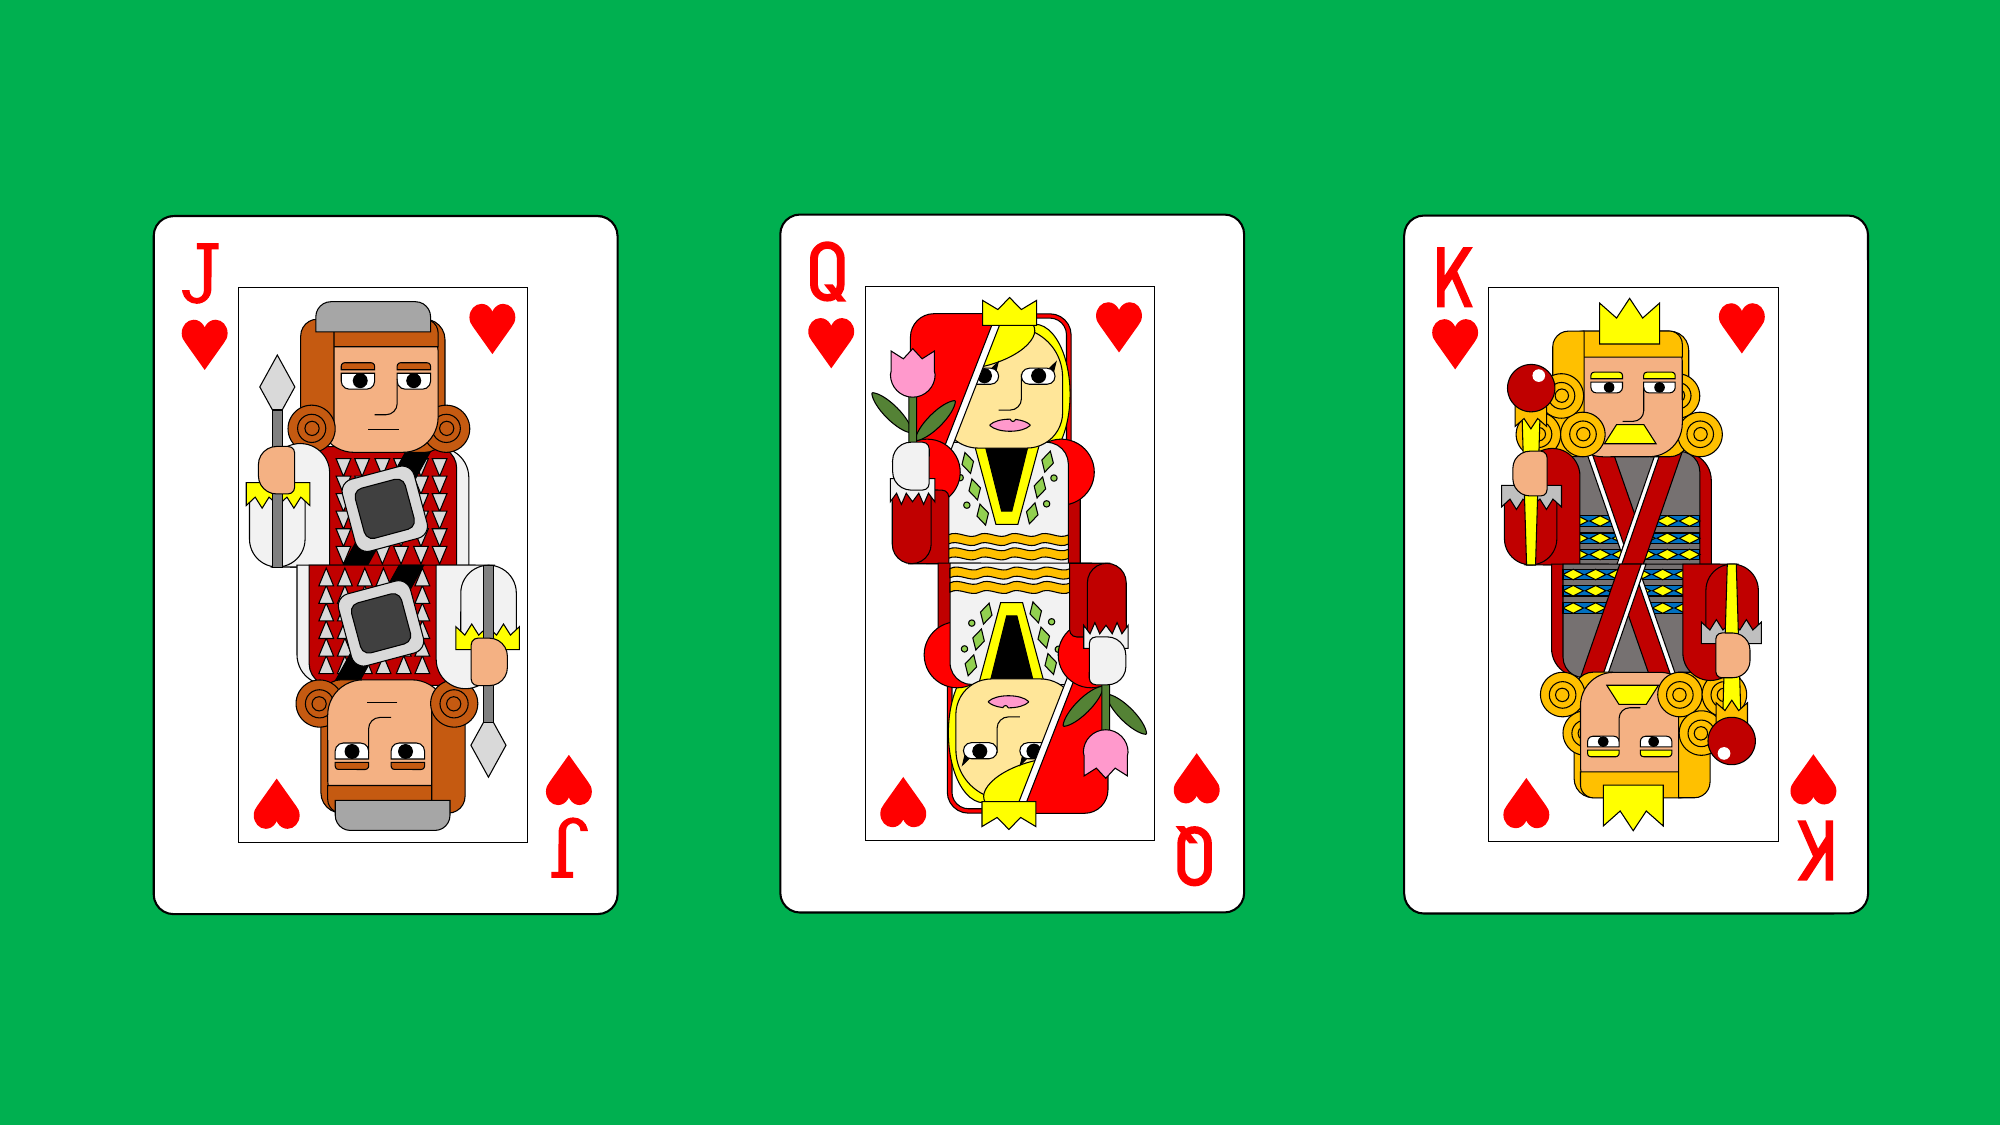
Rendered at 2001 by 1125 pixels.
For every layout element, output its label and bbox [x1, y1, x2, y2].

text_box [153, 215, 618, 915]
text_box [1403, 215, 1869, 914]
text_box [780, 214, 1245, 913]
